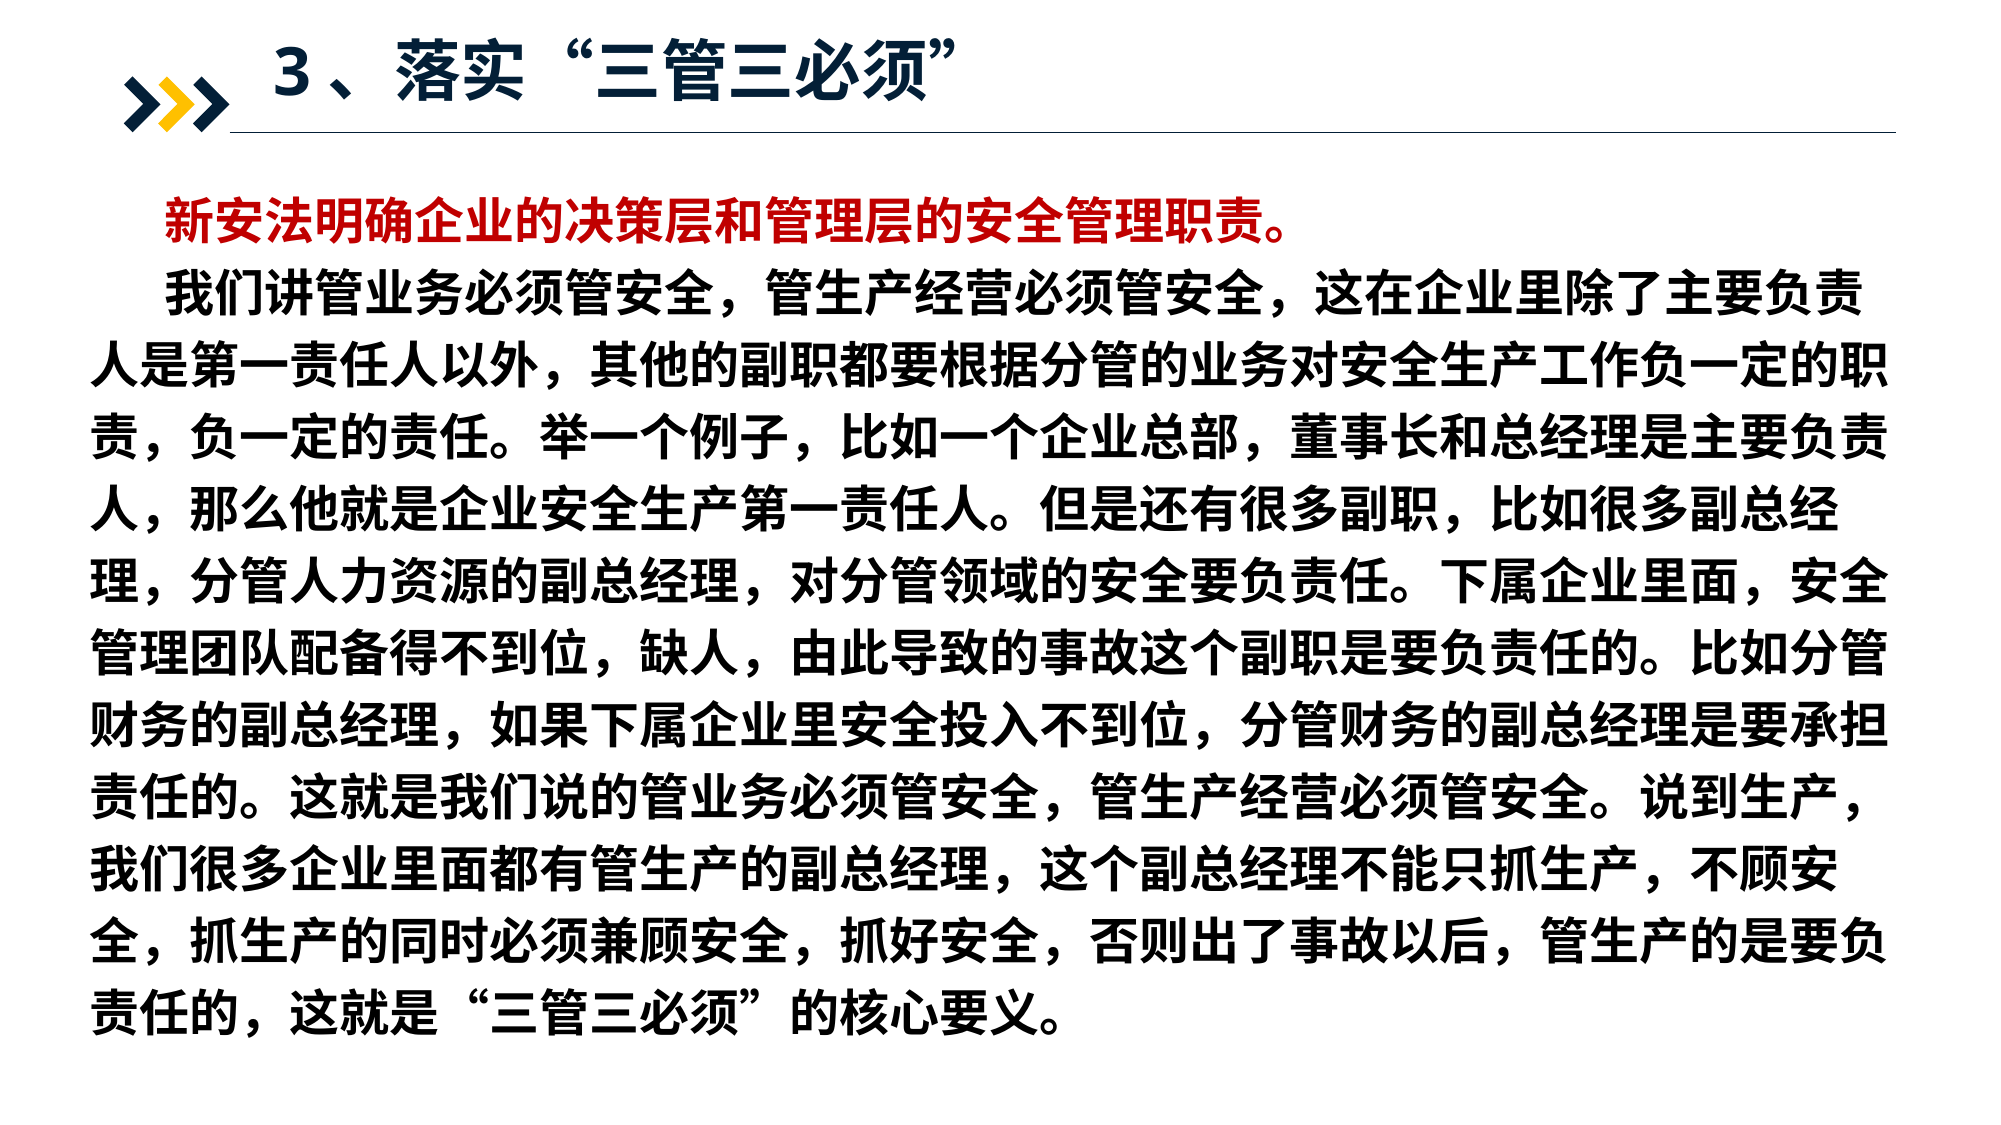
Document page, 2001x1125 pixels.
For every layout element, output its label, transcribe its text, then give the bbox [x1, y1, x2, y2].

text_box 新安法明确企业的决策层和管理层的安全管理职责。 我们讲管业务必须管安全，管生产经营必须管安全，这在企业里除了主要负责人是第一责任人以外，其他的副职都要根据分管的业务对安全生产工作负一定的职责，负一定的责任。举一个例子，比如一个企业总部，董事长和总经理是主要负责人，那么他就是企业安全生产第一责任人。但是还有很多副职，比如很多副总经理，分管人力资源的副总经理，对分管领域的安全要负责任。下属企业里面，安全管理团队配备得不到位，缺人，由此导致的事故这个副职是要负责任的。比如分管财务的副总经理，如果下属企业里安全投入不到位，分管财务的副总经理是要承担责任的。这就是我们说的管业务必须管安全，管生产经营必须管安全。说到生产，我们很多企业里面都有管生产的副总经理，这个副总经理不能只抓生产，不顾安全，抓生产的同时必须兼顾安全，抓好安全，否则出了事故以后，管生产的是要负责任的，这就是“三管三必须”的核心要义。 [75, 170, 1925, 1050]
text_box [123, 76, 1897, 133]
text_box 3、落实“三管三必须” [262, 22, 1218, 76]
